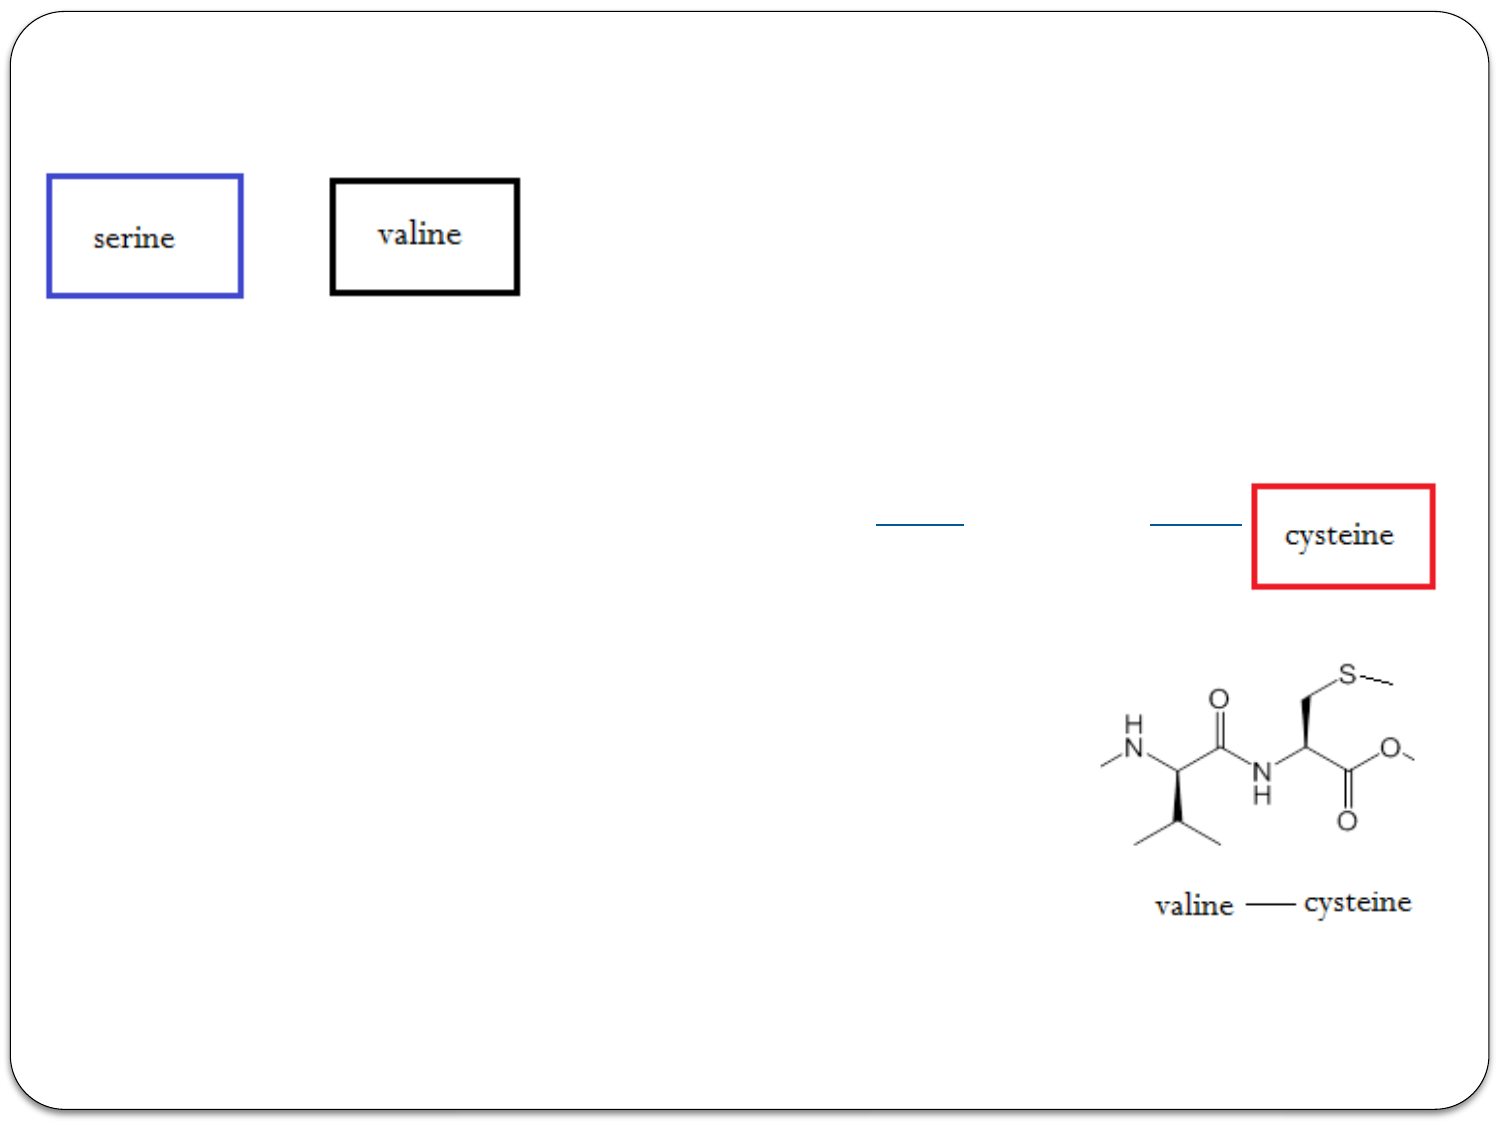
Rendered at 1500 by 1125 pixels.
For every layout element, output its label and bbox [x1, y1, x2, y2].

picture [1074, 648, 1488, 957]
picture [324, 168, 531, 309]
picture [1249, 474, 1442, 601]
picture [37, 162, 254, 309]
